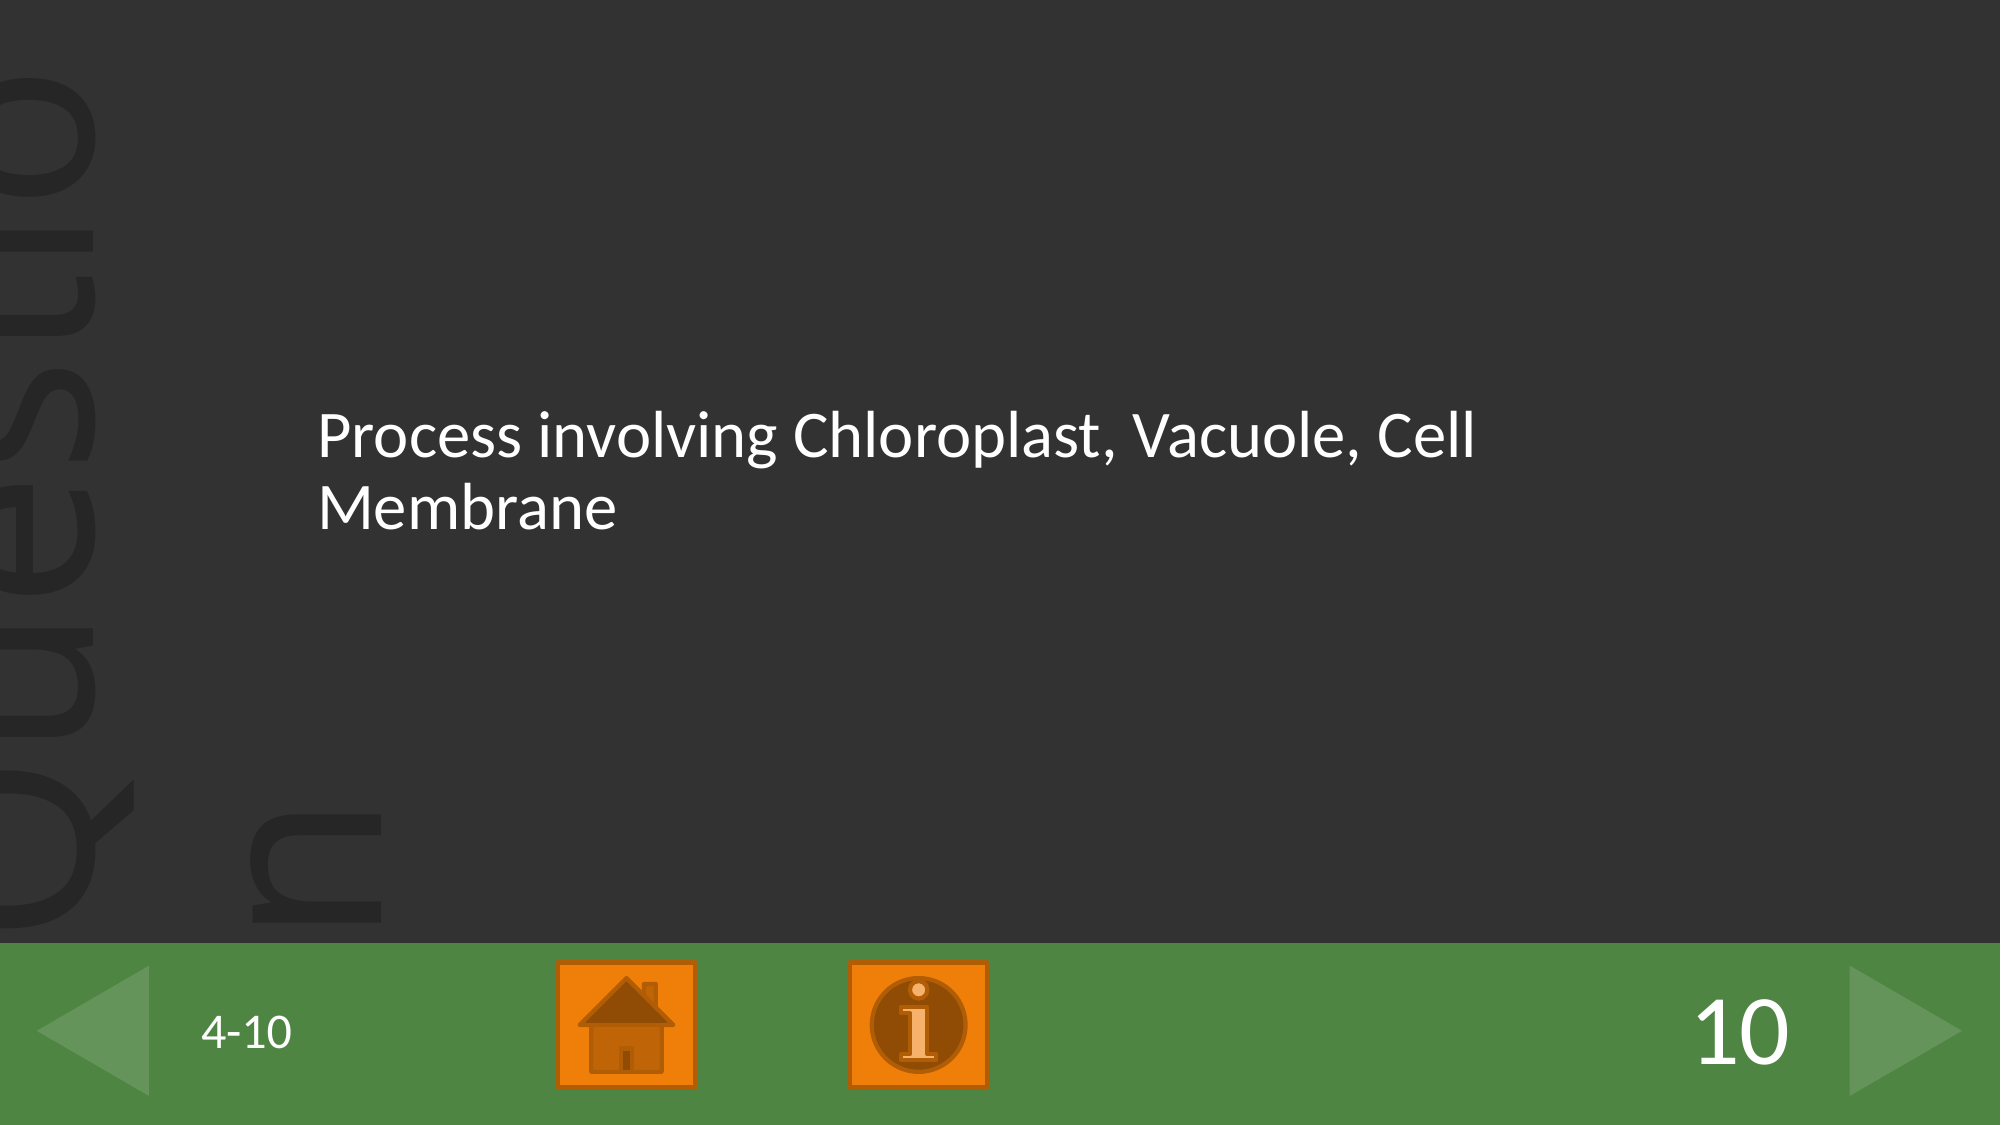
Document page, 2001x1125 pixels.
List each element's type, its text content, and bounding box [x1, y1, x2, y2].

list 10 [1494, 967, 1806, 1097]
text_box [848, 960, 989, 1090]
list Process involving Chloroplast, Vacuole, Cell Membrane [302, 307, 1760, 636]
title 4-10 [185, 967, 1494, 1097]
text_box [556, 960, 697, 1090]
